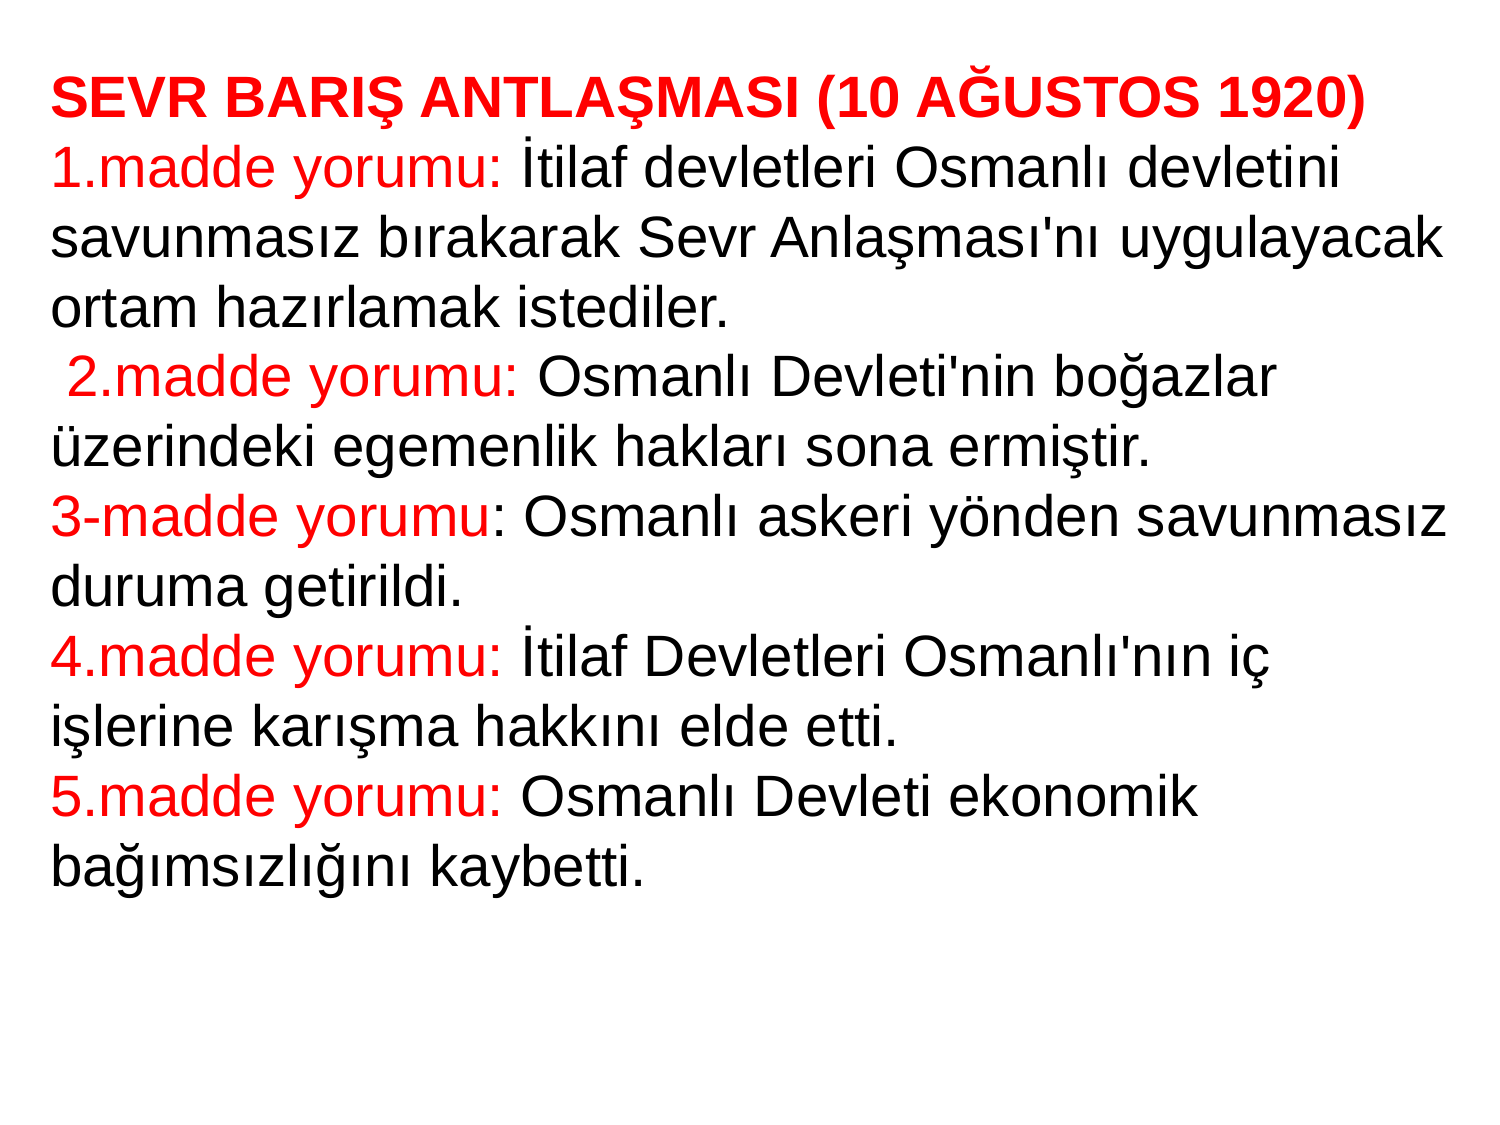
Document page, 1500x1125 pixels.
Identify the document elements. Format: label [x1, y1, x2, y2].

text_box [35, 51, 1465, 906]
